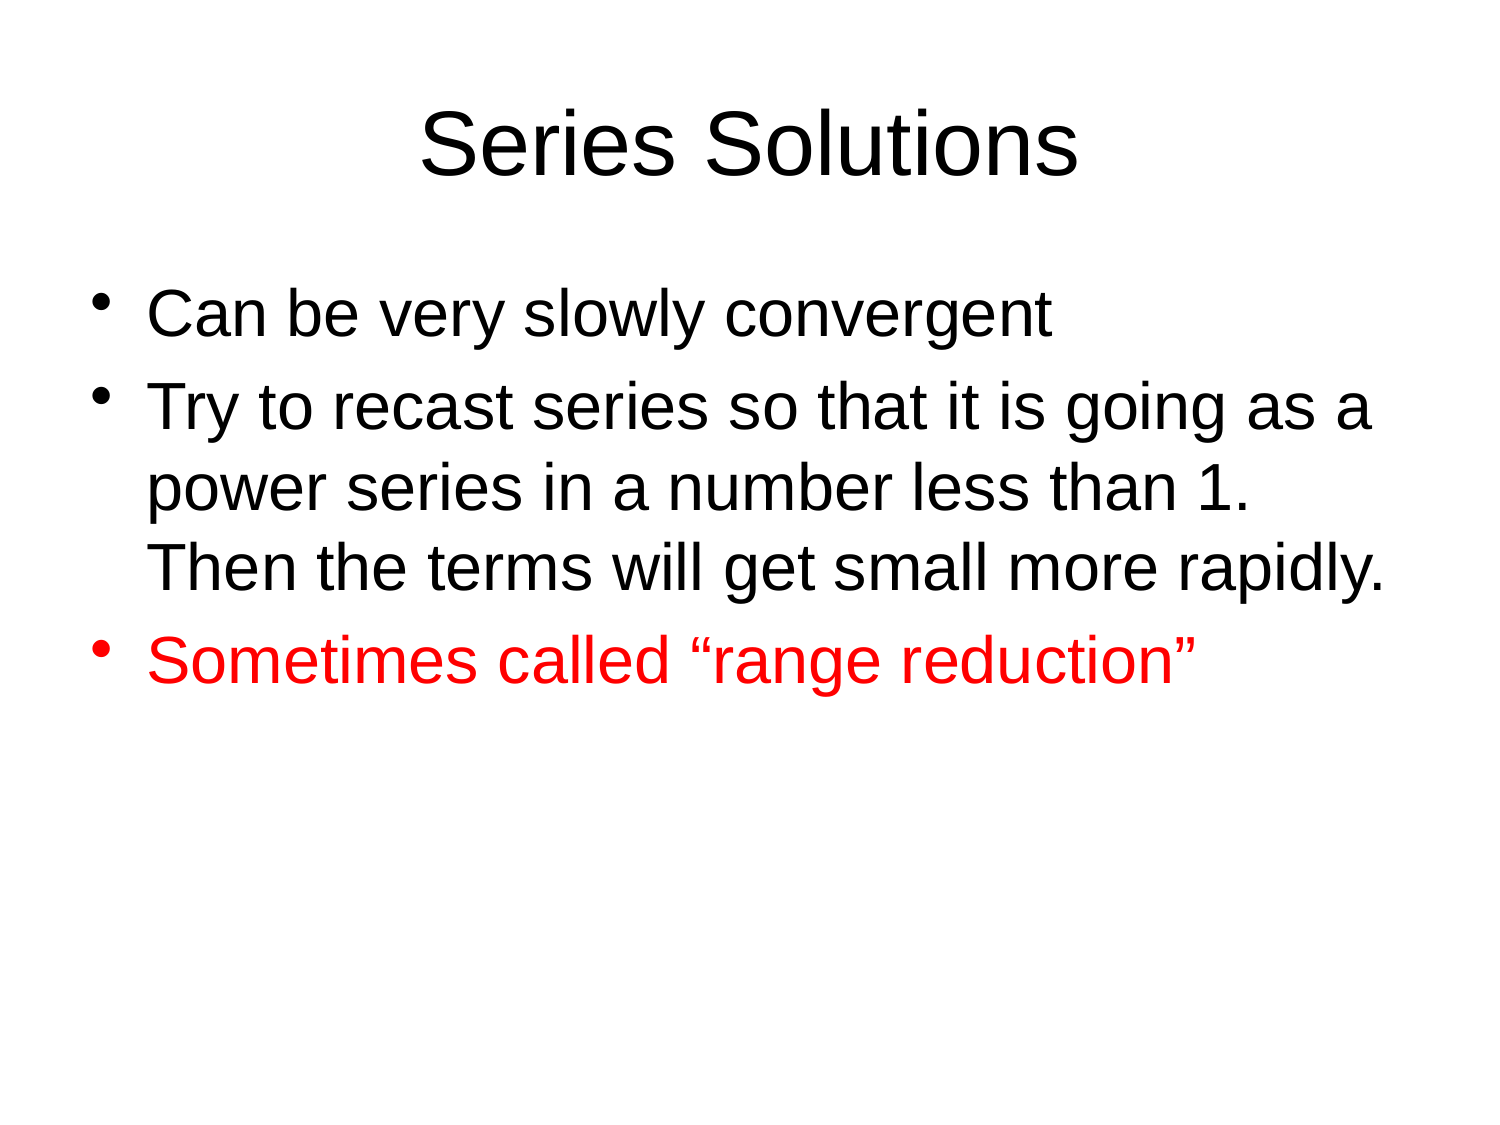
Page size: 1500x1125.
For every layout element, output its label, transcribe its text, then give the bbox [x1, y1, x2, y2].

list Can be very slowly convergent Try to recast series so that it is going as a power series in a number less than 1. Then the terms will get small more rapidly. Sometimes called “range reduction” [74, 262, 1426, 1006]
title Series Solutions [74, 44, 1426, 233]
